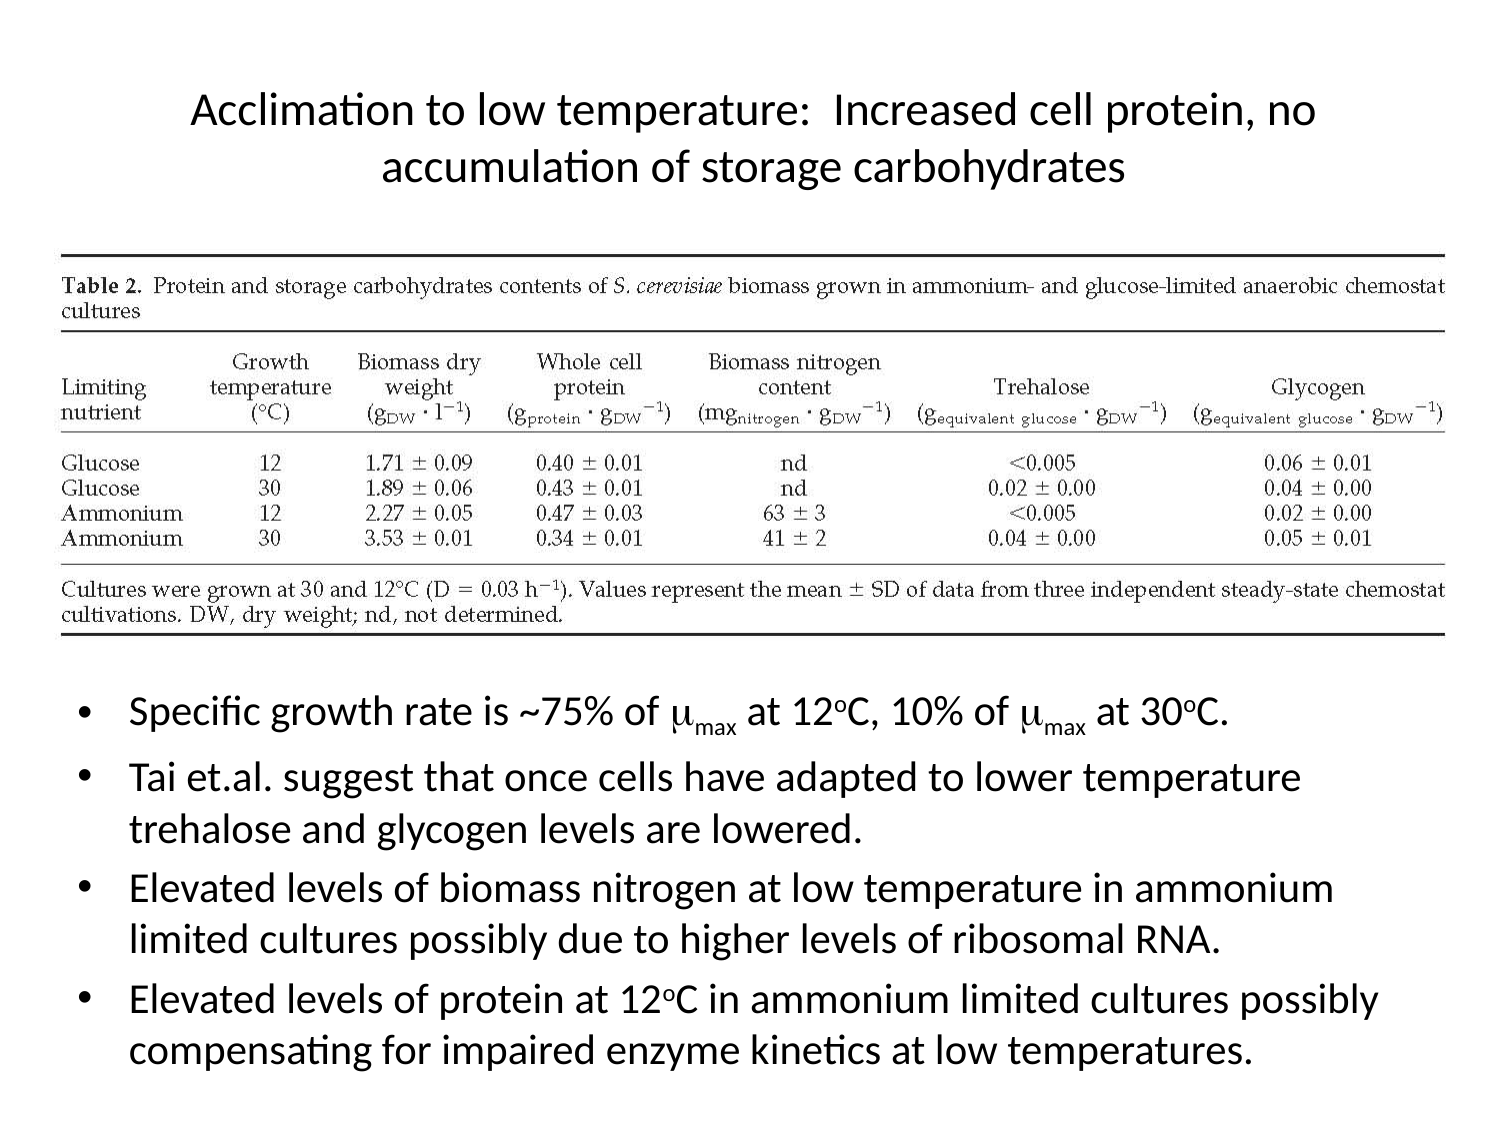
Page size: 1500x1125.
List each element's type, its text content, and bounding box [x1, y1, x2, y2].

title Acclimation to low temperature: Increased cell protein, no accumulation of storage carbohydrates [50, 70, 1458, 200]
picture [49, 224, 1458, 676]
list Specific growth rate is ~75% of mmax at 12oC, 10% of mmax at 30oC. Tai et.al. suggest that once cells have adapted to lower temperature trehalose and glycogen levels are lowered. Elevated levels of biomass nitrogen at low temperature in ammonium limited cultures possibly due to higher levels of ribosomal RNA. Elevated levels of protein at 12oC in ammonium limited cultures possibly compensating for impaired enzyme kinetics at low temperatures. [62, 684, 1450, 1088]
